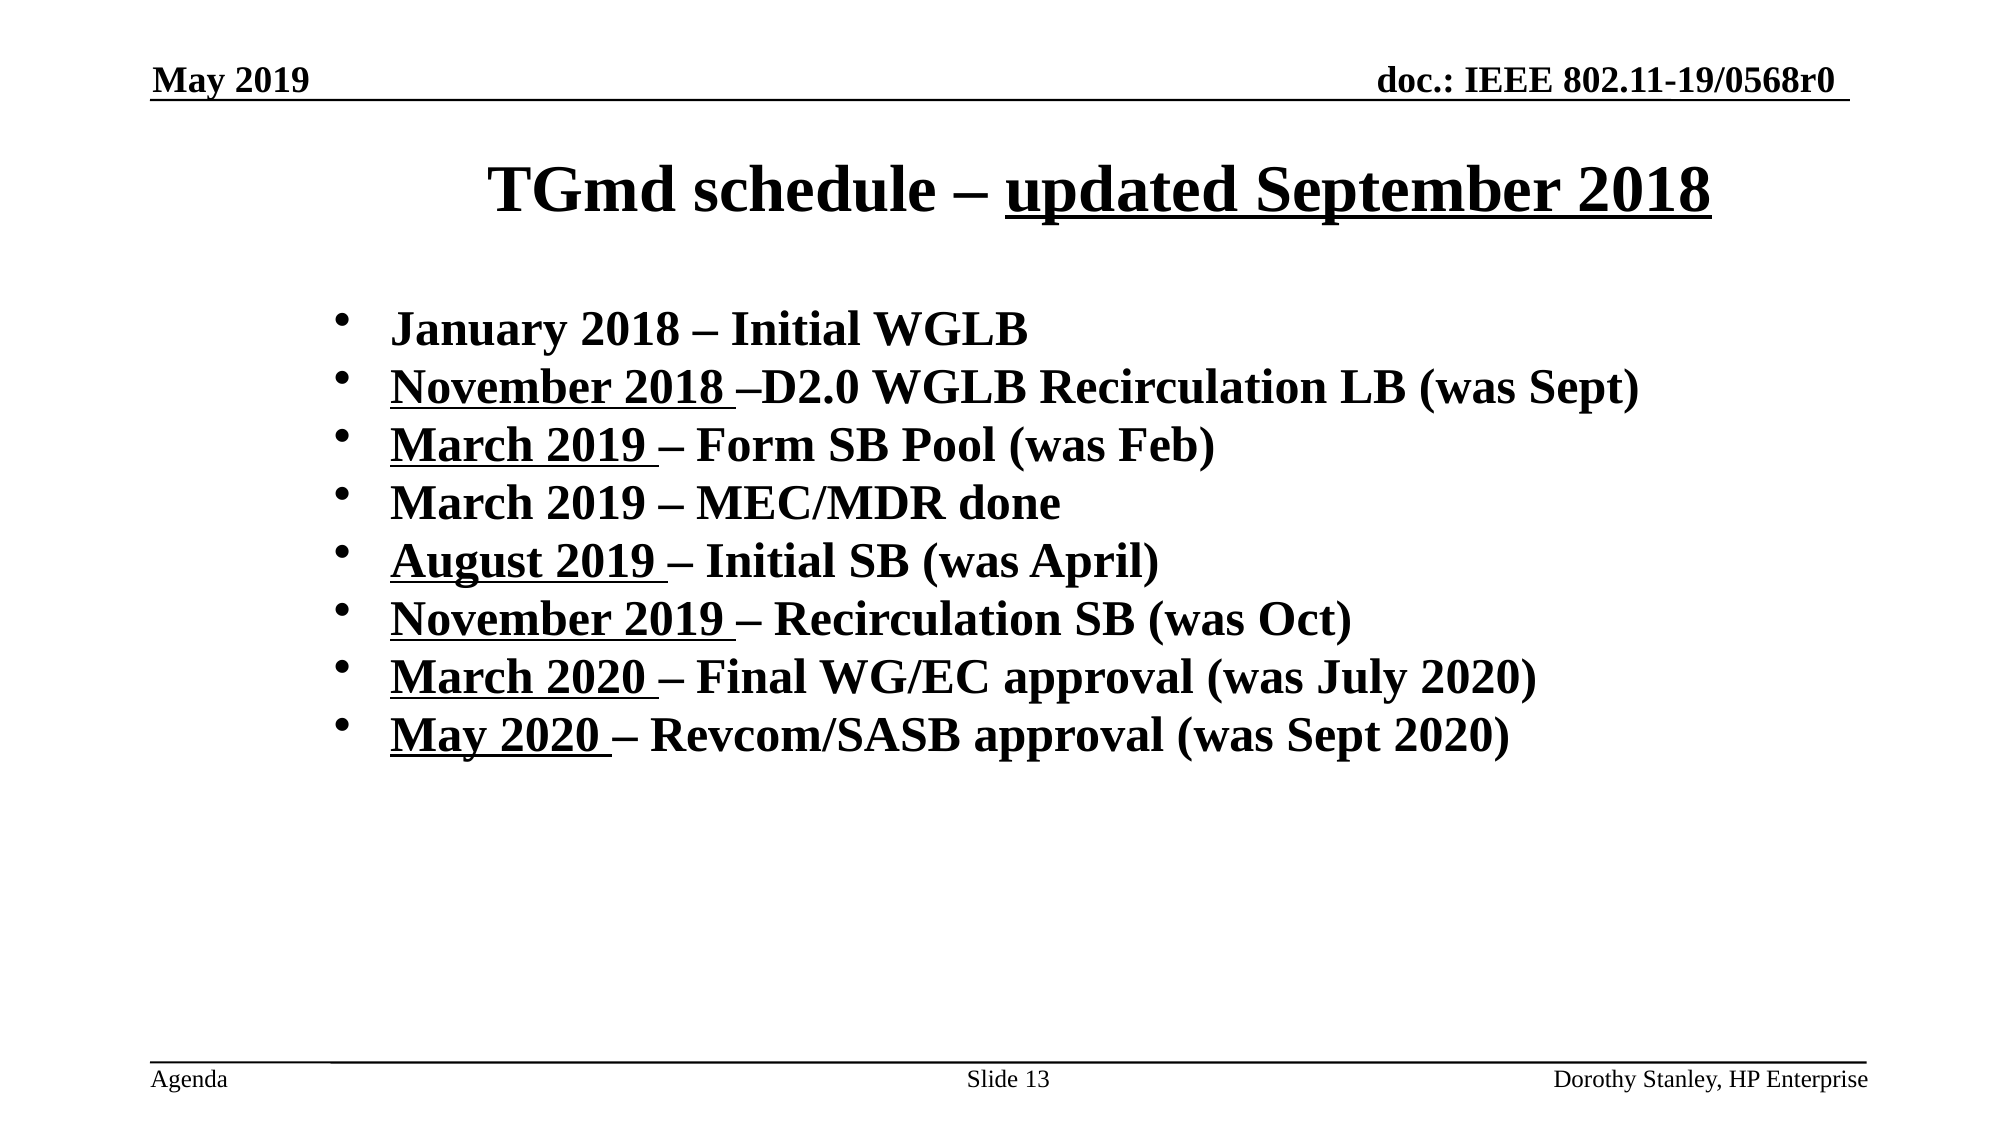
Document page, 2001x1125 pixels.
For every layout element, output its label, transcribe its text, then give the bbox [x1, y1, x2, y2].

list January 2018 – Initial WGLB November 2018 –D2.0 WGLB Recirculation LB (was Sept) March 2019 – Form SB Pool (was Feb) March 2019 – MEC/MDR done August 2019 – Initial SB (was April) November 2019 – Recirculation SB (was Oct) March 2020 – Final WG/EC approval (was July 2020) May 2020 – Revcom/SASB approval (was Sept 2020) [318, 299, 1694, 838]
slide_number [152, 54, 567, 100]
title TGmd schedule – updated September 2018 [362, 137, 1838, 313]
footer Dorothy Stanley, HP Enterprise [1549, 1062, 1869, 1093]
slide_number Slide 13 [964, 1062, 1053, 1093]
